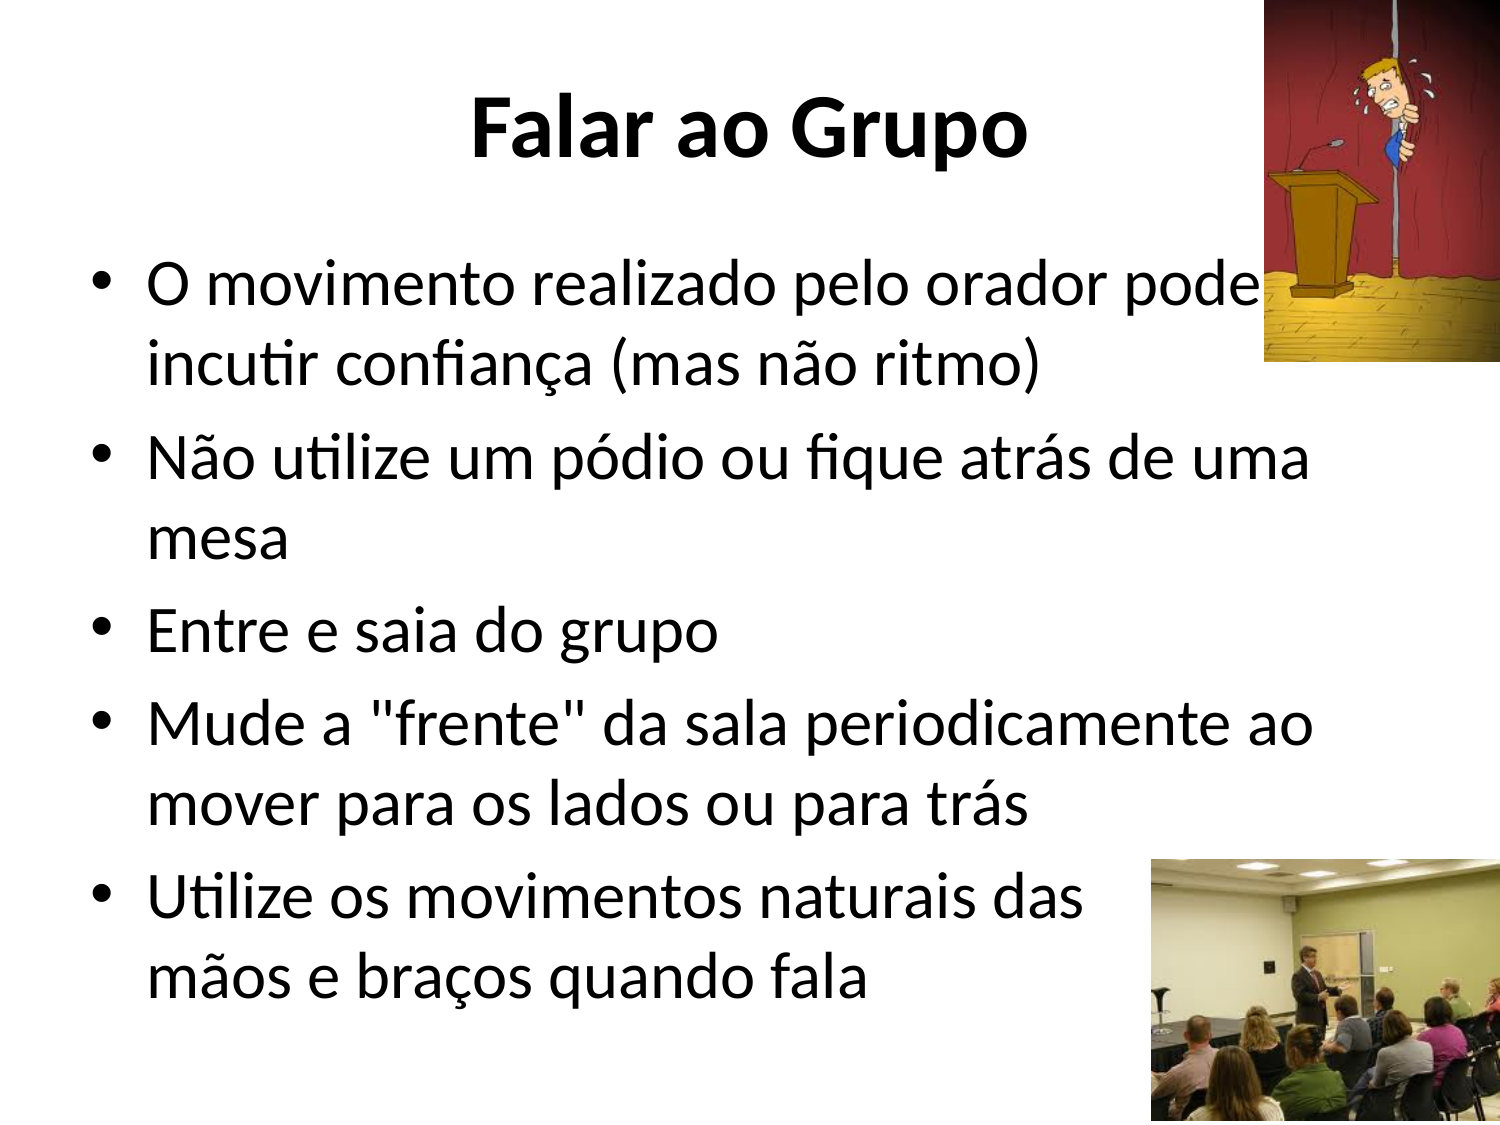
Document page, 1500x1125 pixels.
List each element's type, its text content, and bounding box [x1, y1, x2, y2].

picture [1264, 0, 1500, 362]
title Falar ao Grupo [74, 44, 1259, 197]
picture [1151, 859, 1500, 1121]
list O movimento realizado pelo orador pode incutir confiança (mas não ritmo) Não utilize um pódio ou fique atrás de uma mesa Entre e saia do grupo Mude a "frente" da sala periodicamente ao mover para os lados ou para trás Utilize os movimentos naturais das mãos e braços quando fala [74, 231, 1426, 1006]
